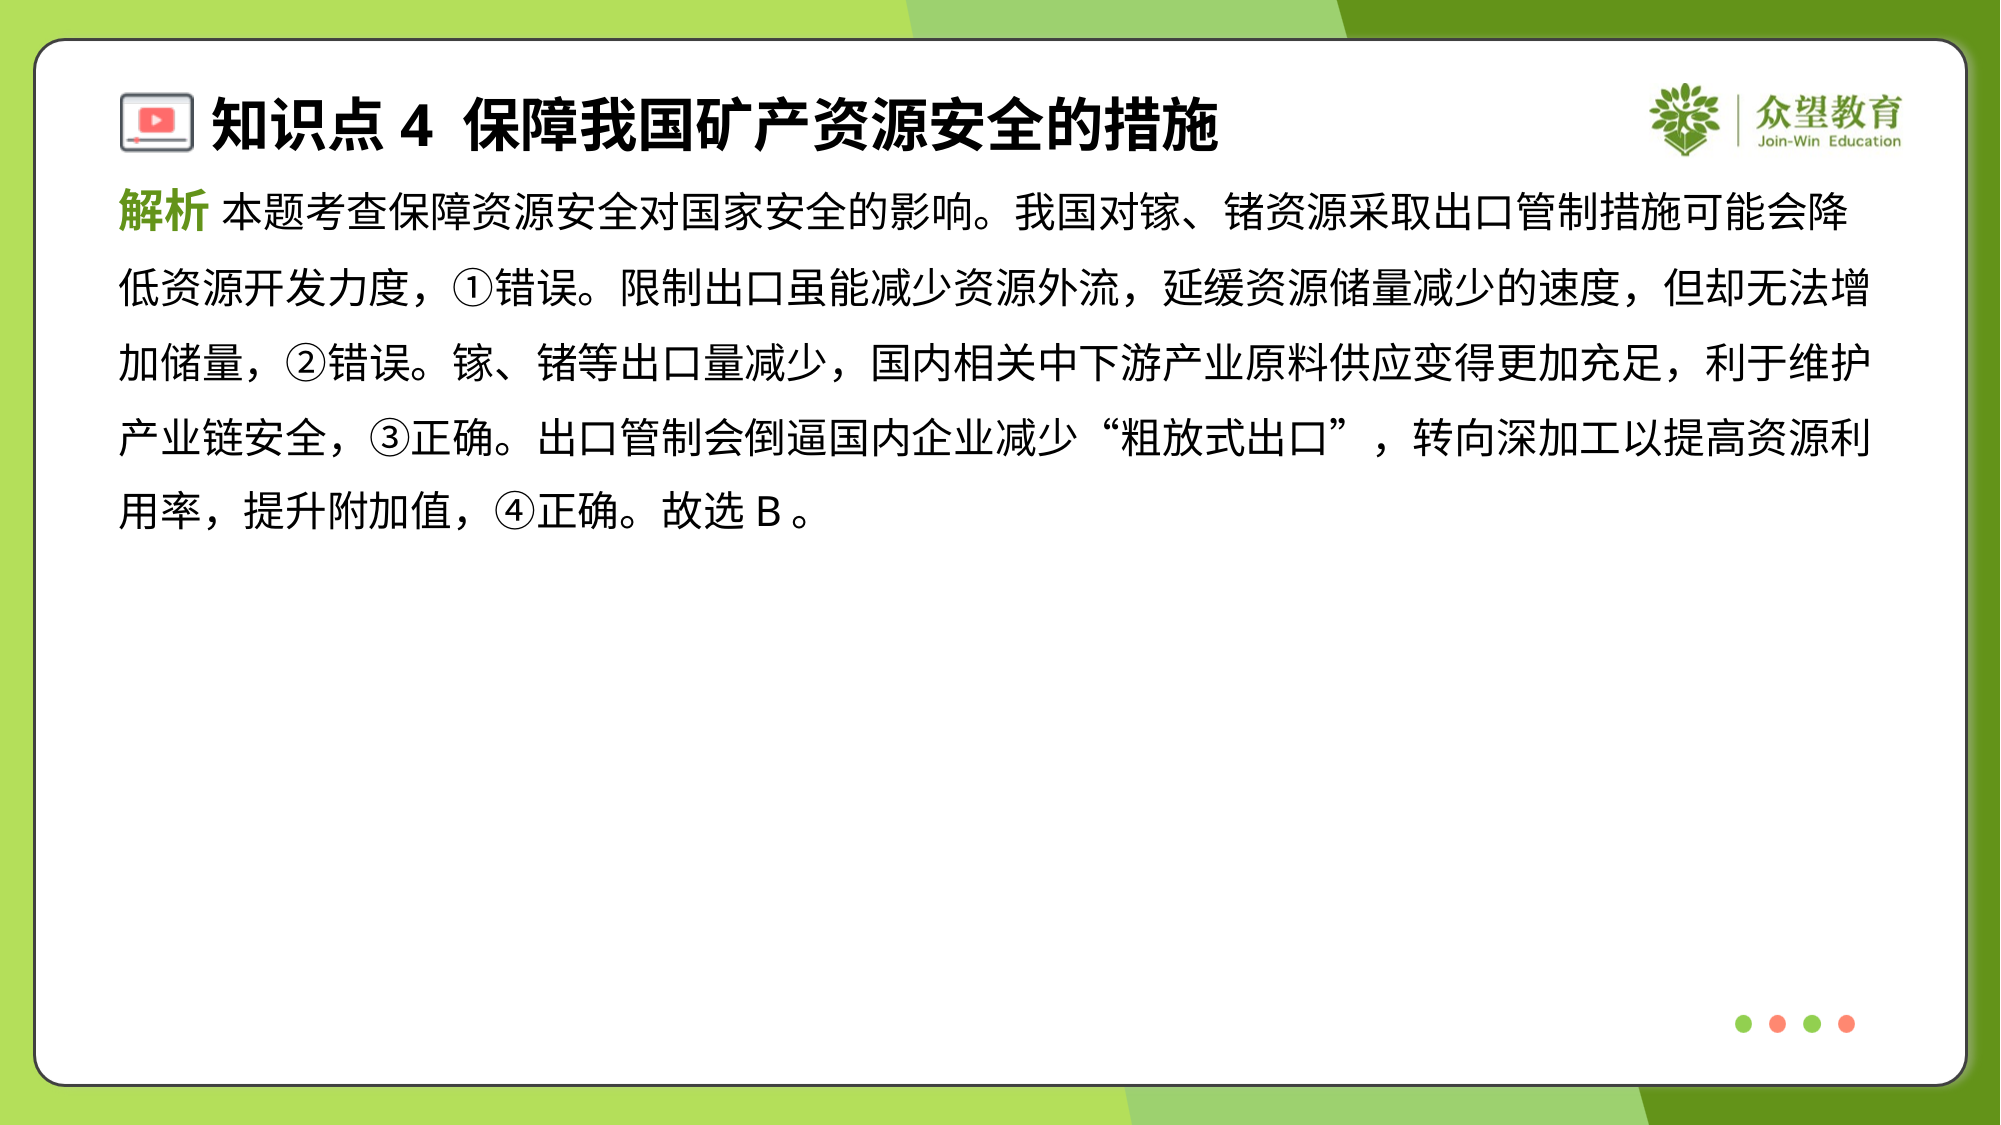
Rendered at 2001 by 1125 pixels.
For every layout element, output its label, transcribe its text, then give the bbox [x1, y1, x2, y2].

text_box 解析 本题考查保障资源安全对国家安全的影响。我国对镓、锗资源采取出口管制措施可能会降 低资源开发力度，①错误。限制出口虽能减少资源外流，延缓资源储量减少的速度，但却无法增 加储量，②错误。镓、锗等出口量减少，国内相关中下游产业原料供应变得更加充足，利于维护 产业链安全，③正确。出口管制会倒逼国内企业减少“粗放式出口”，转向深加工以提高资源利 用率，提升附加值，④正确。故选B。 [118, 159, 1883, 527]
picture [0, 0, 2000, 1125]
